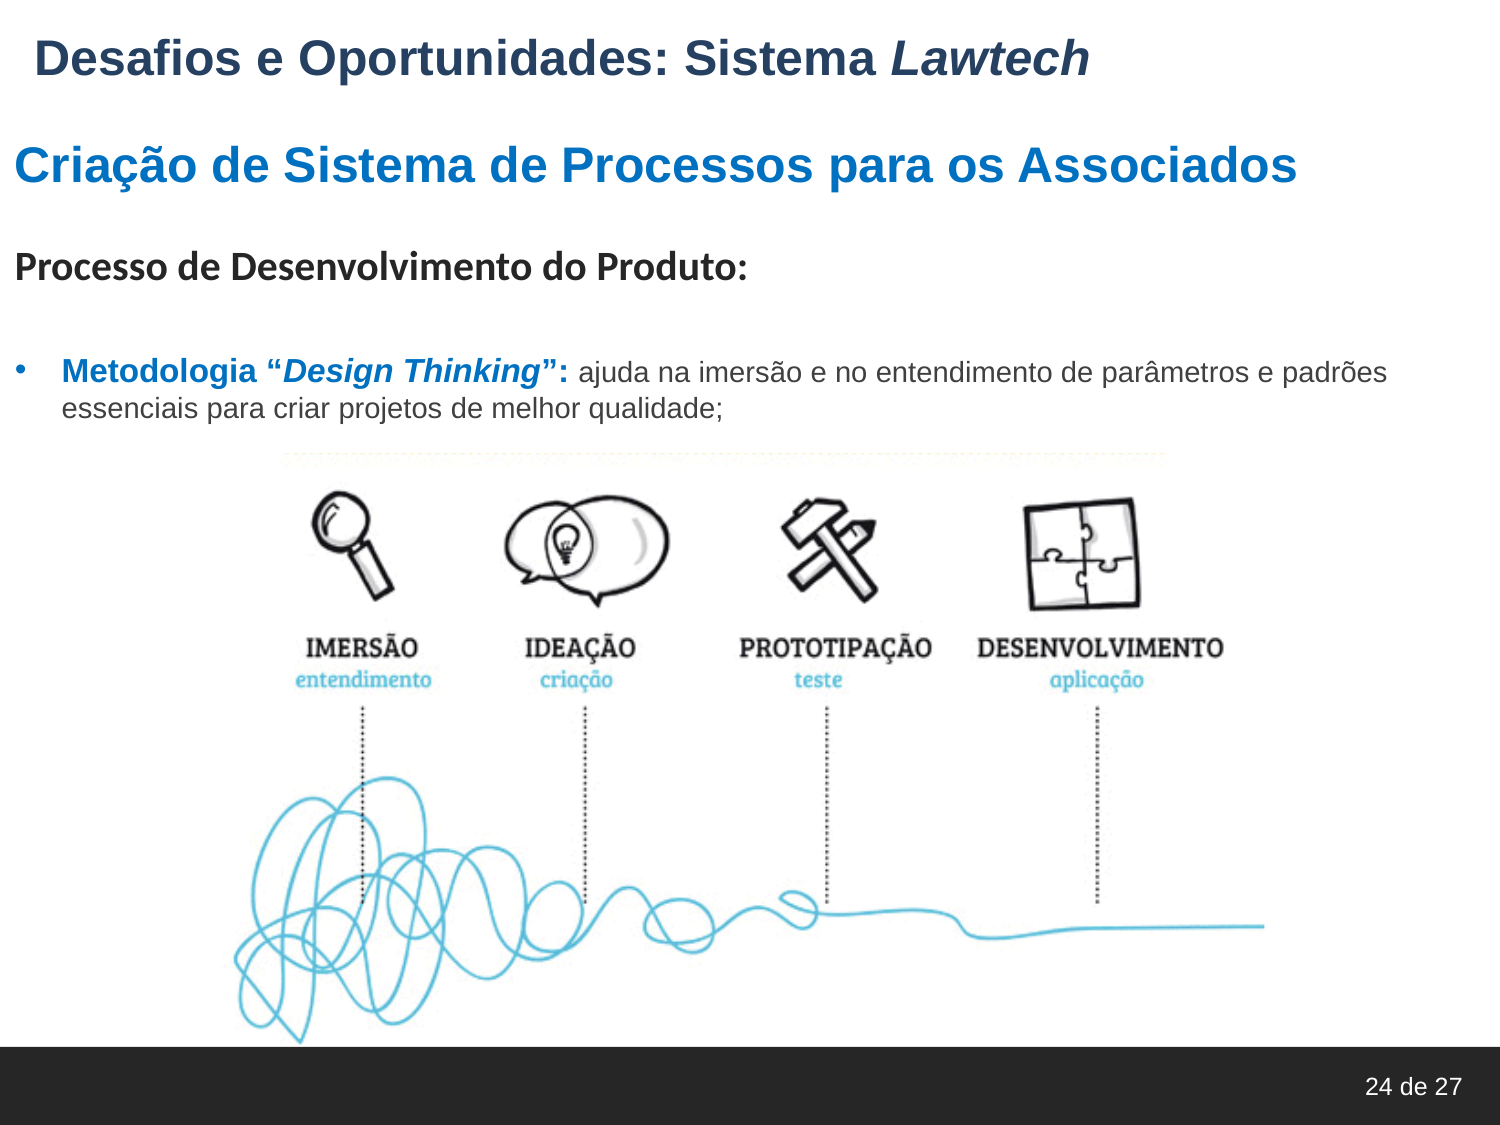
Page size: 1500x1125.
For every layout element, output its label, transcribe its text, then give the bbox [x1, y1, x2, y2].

text_box Criação de Sistema de Processos para os Associados [0, 124, 1442, 200]
text_box Desafios e Oportunidades: Sistema Lawtech [19, 17, 1461, 93]
picture [216, 453, 1265, 1046]
text_box Processo de Desenvolvimento do Produto: Metodologia “Design Thinking”: ajuda na imersão e no entendimento de parâmetros e padrões essenciais para criar projetos de melhor qualidade; [0, 231, 1500, 502]
